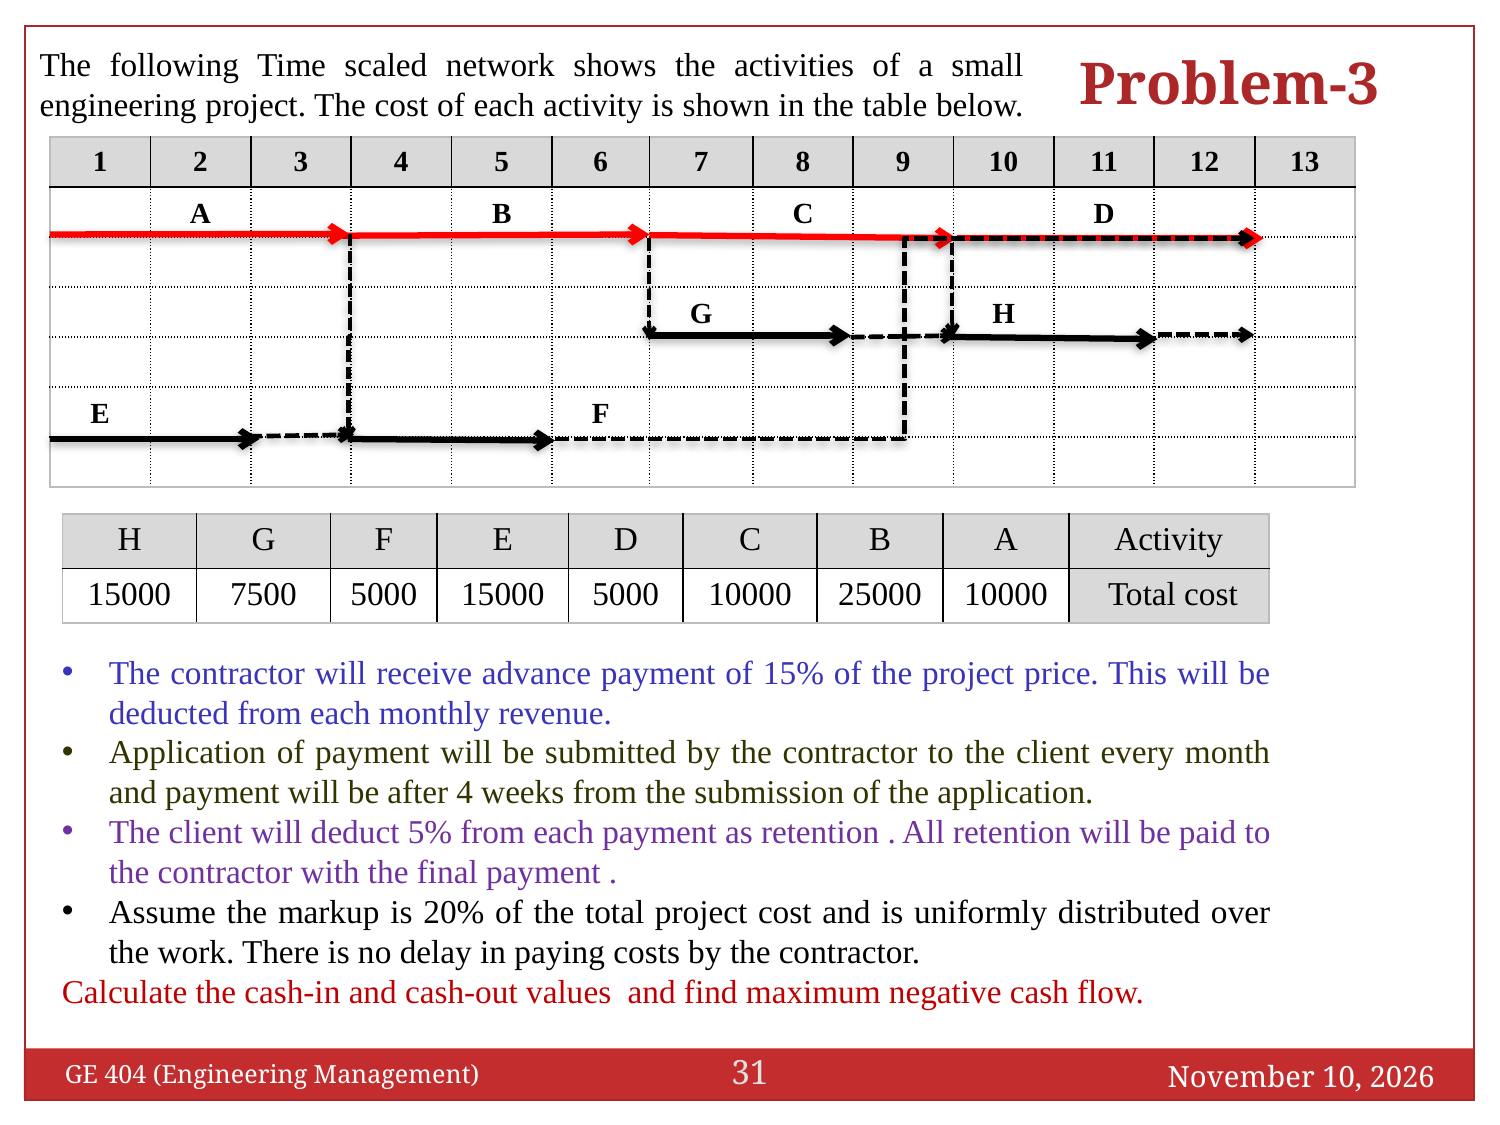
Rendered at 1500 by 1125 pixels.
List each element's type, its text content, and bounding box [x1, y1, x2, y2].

table_header H [63, 515, 196, 568]
table_cell 10000 [944, 569, 1068, 622]
table_cell 15000 [63, 569, 196, 622]
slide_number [950, 1050, 1450, 1111]
table_cell 15000 [438, 569, 568, 622]
table_header C [684, 515, 816, 568]
text_box The following Time scaled network shows the activities of a small engineering project. The cost of each activity is shown in the table below. [24, 35, 1041, 131]
table_header D [569, 515, 682, 568]
text_box The contractor will receive advance payment of 15% of the project price. This will be deducted from each monthly revenue. Application of payment will be submitted by the contractor to the client every month and payment will be after 4 weeks from the submission of the application. The client will deduct 5% from each payment as retention . All retention will be paid to the contractor with the final payment . Assume the markup is 20% of the total project cost and is uniformly distributed over the work. There is no delay in paying costs by the contractor. Calculate the cash-in and cash-out values and find maximum negative cash flow. [47, 643, 1288, 1058]
table_header Activity [1070, 515, 1268, 568]
text_box Problem-3 [1010, 39, 1450, 124]
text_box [49, 136, 1356, 488]
table_header A [944, 515, 1068, 568]
table_cell 5000 [331, 569, 436, 622]
table_cell 10000 [684, 569, 816, 622]
table_cell Total cost [1070, 569, 1268, 622]
table_header B [818, 515, 942, 568]
footer GE 404 (Engineering Management) [50, 1058, 638, 1112]
table_cell 25000 [818, 569, 942, 622]
table_header E [438, 515, 568, 568]
table_header F [331, 515, 436, 568]
slide_number 31 [699, 1058, 800, 1110]
table_cell 5000 [569, 569, 682, 622]
table_header G [197, 515, 330, 568]
table_cell 7500 [197, 569, 330, 622]
